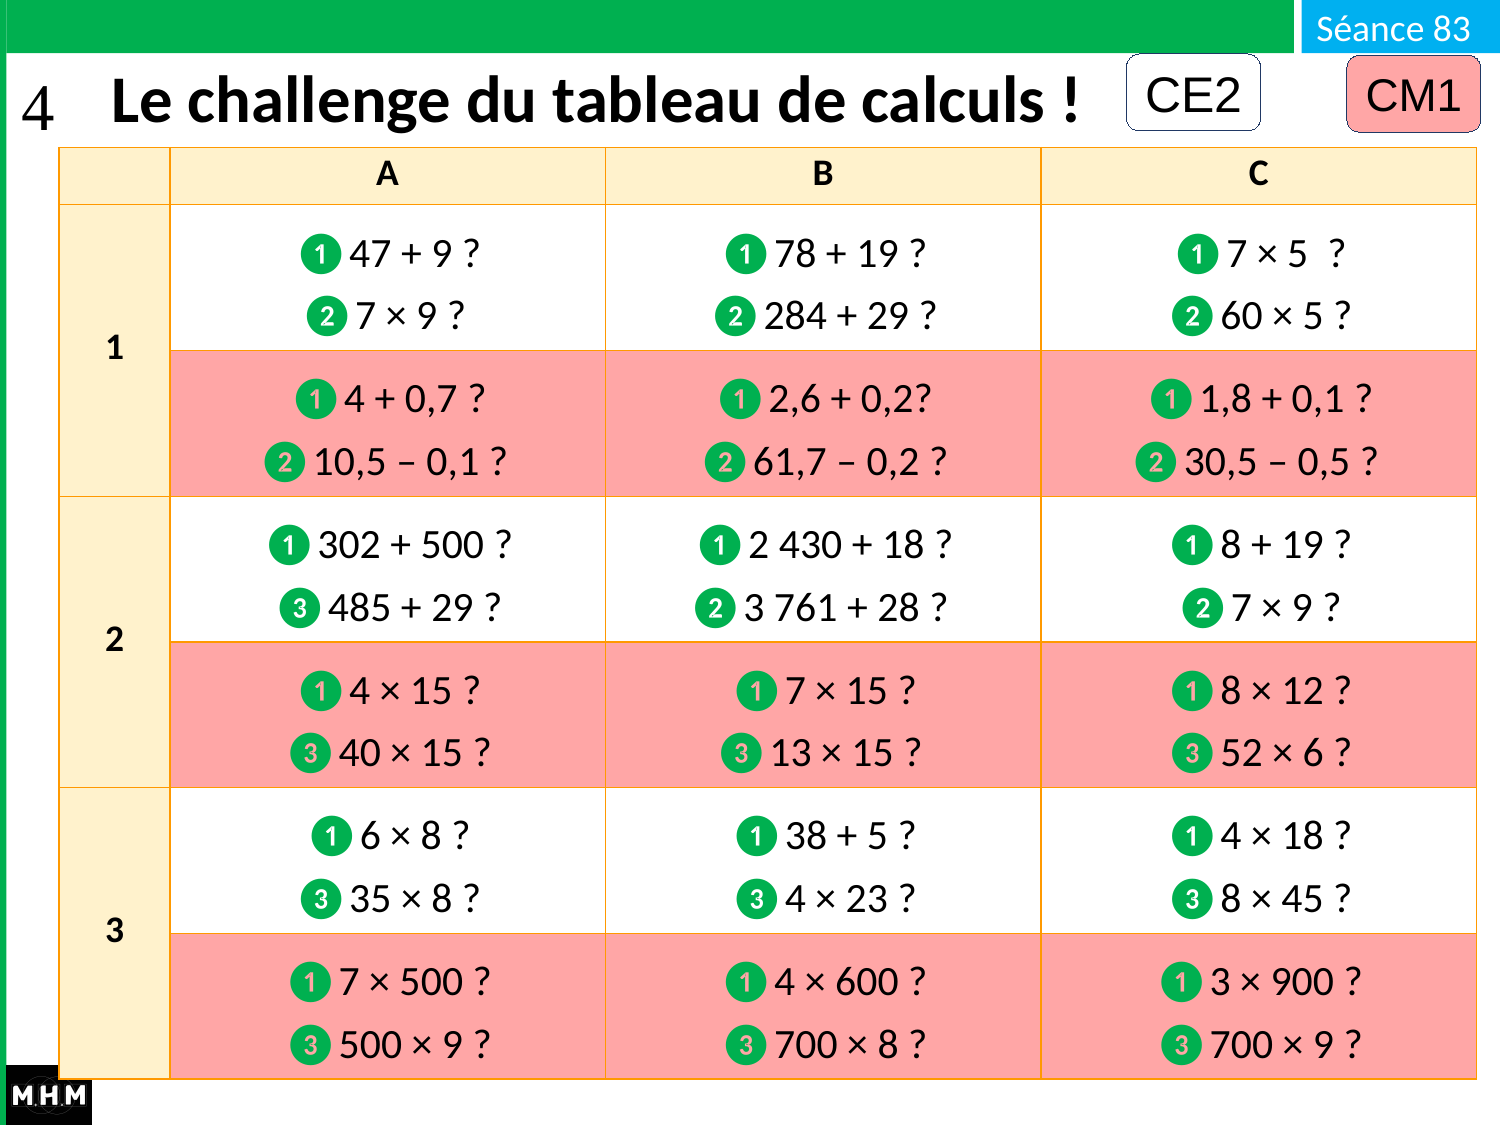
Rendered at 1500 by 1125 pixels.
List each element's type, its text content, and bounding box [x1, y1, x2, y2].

text_box CE2 [1126, 53, 1261, 131]
text_box CM1 [1346, 55, 1481, 133]
table_cell ❶7 × 5 ? ❷60 × 5 ? [1042, 205, 1476, 350]
table_cell ❶7 × 500 ? ❸500 × 9 ? [171, 934, 605, 1078]
table_cell ❶4 × 600 ? ❸700 × 8 ? [606, 934, 1040, 1078]
table_header A [171, 148, 605, 204]
table_cell ❶2 430 + 18 ? ❷3 761 + 28 ? [606, 497, 1040, 641]
table_cell ❶3 × 900 ? ❸700 × 9 ? [1042, 934, 1476, 1078]
table_cell ❶38 + 5 ? ❸4 × 23 ? [606, 788, 1040, 933]
table_header B [606, 148, 1040, 204]
table_cell ❶4 × 18 ? ❸8 × 45 ? [1042, 788, 1476, 933]
table_cell ❶7 × 15 ? ❸13 × 15 ? [606, 643, 1040, 787]
picture [6, 1065, 92, 1125]
table_cell ❶8 × 12 ? ❸52 × 6 ? [1042, 643, 1476, 787]
table_cell 3 [60, 788, 169, 1078]
table_cell ❶8 + 19 ? ❷7 × 9 ? [1042, 497, 1476, 641]
table_cell ❶302 + 500 ? ❸485 + 29 ? [171, 497, 605, 641]
table_header [60, 148, 169, 204]
table_cell ❶6 × 8 ? ❸35 × 8 ? [171, 788, 605, 933]
table_cell 1 [60, 205, 169, 496]
table_cell ❶78 + 19 ? ❷284 + 29 ? [606, 205, 1040, 350]
title Le challenge du tableau de calculs ! [96, 60, 1116, 147]
table_cell ❶4 × 15 ? ❸40 × 15 ? [171, 643, 605, 787]
table_cell ❶4 + 0,7 ? ❷10,5 – 0,1 ? [171, 351, 605, 496]
table_cell ❶1,8 + 0,1 ? ❷30,5 – 0,5 ? [1042, 351, 1476, 496]
table_cell ❶2,6 + 0,2? ❷61,7 – 0,2 ? [606, 351, 1040, 496]
table_cell ❶47 + 9 ? ❷7 × 9 ? [171, 205, 605, 350]
table_header C [1042, 148, 1476, 204]
table_cell 2 [60, 497, 169, 787]
